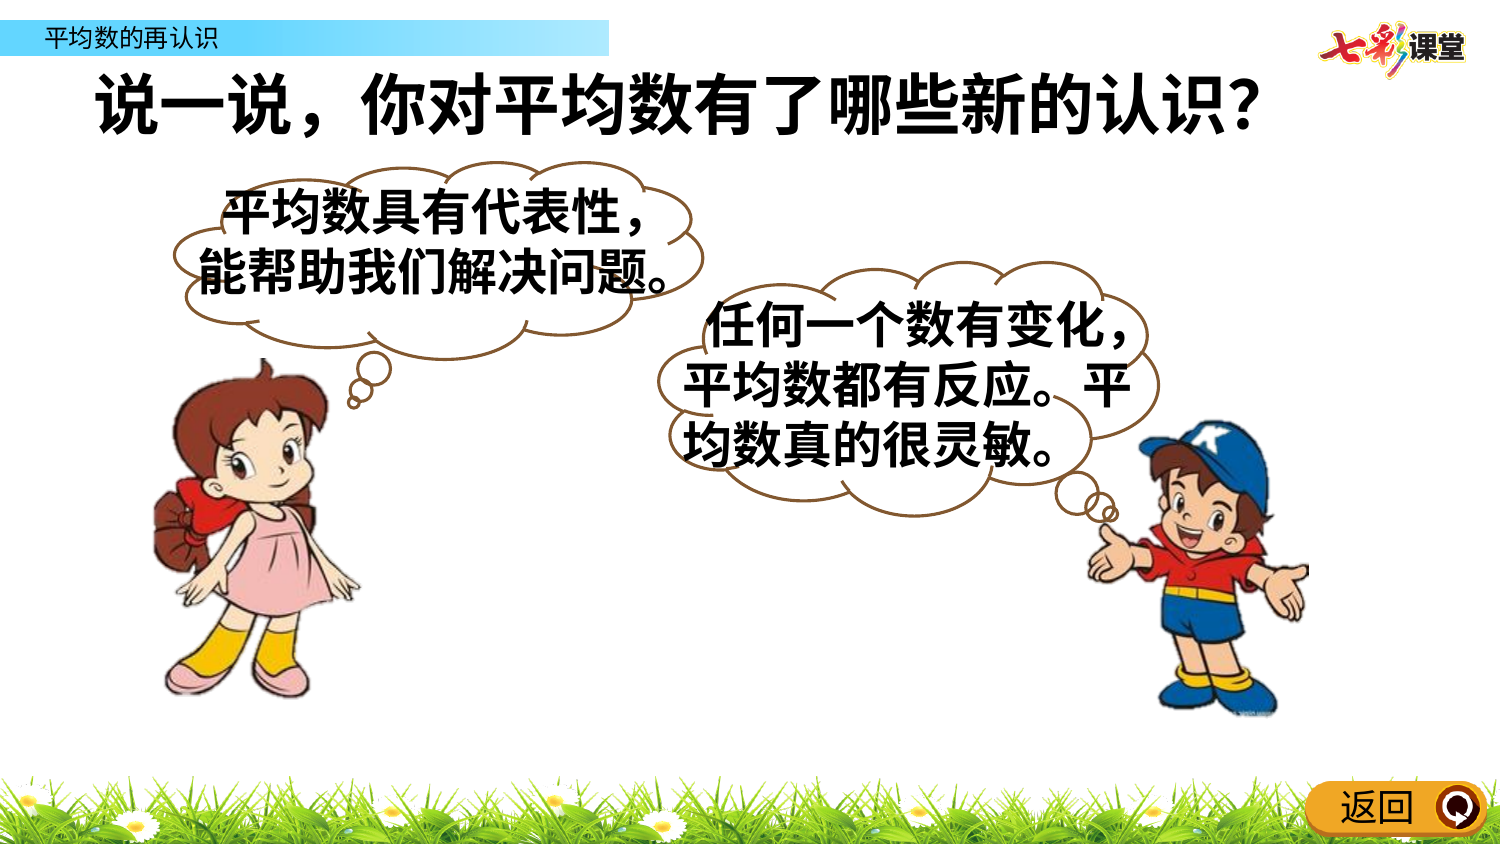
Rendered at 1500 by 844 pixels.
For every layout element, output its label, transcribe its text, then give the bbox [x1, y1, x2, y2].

picture [0, 776, 1500, 844]
picture [1076, 415, 1309, 719]
text_box 平均数具有代表性，能帮助我们解决问题。 [183, 173, 668, 308]
text_box [827, 262, 1098, 285]
text_box [369, 168, 438, 173]
text_box [668, 194, 703, 285]
text_box [1056, 481, 1071, 514]
picture [150, 358, 366, 703]
text_box [454, 162, 630, 173]
text_box [738, 481, 988, 517]
text_box [174, 240, 183, 270]
text_box [658, 362, 667, 401]
text_box [191, 308, 630, 360]
text_box 说一说，你对平均数有了哪些新的认识？ [78, 55, 1388, 151]
text_box 任何一个数有变化，平均数都有反应。平均数真的很灵敏。 [667, 285, 1159, 481]
picture [1316, 20, 1468, 80]
text_box [362, 352, 391, 397]
text_box [998, 481, 1051, 485]
